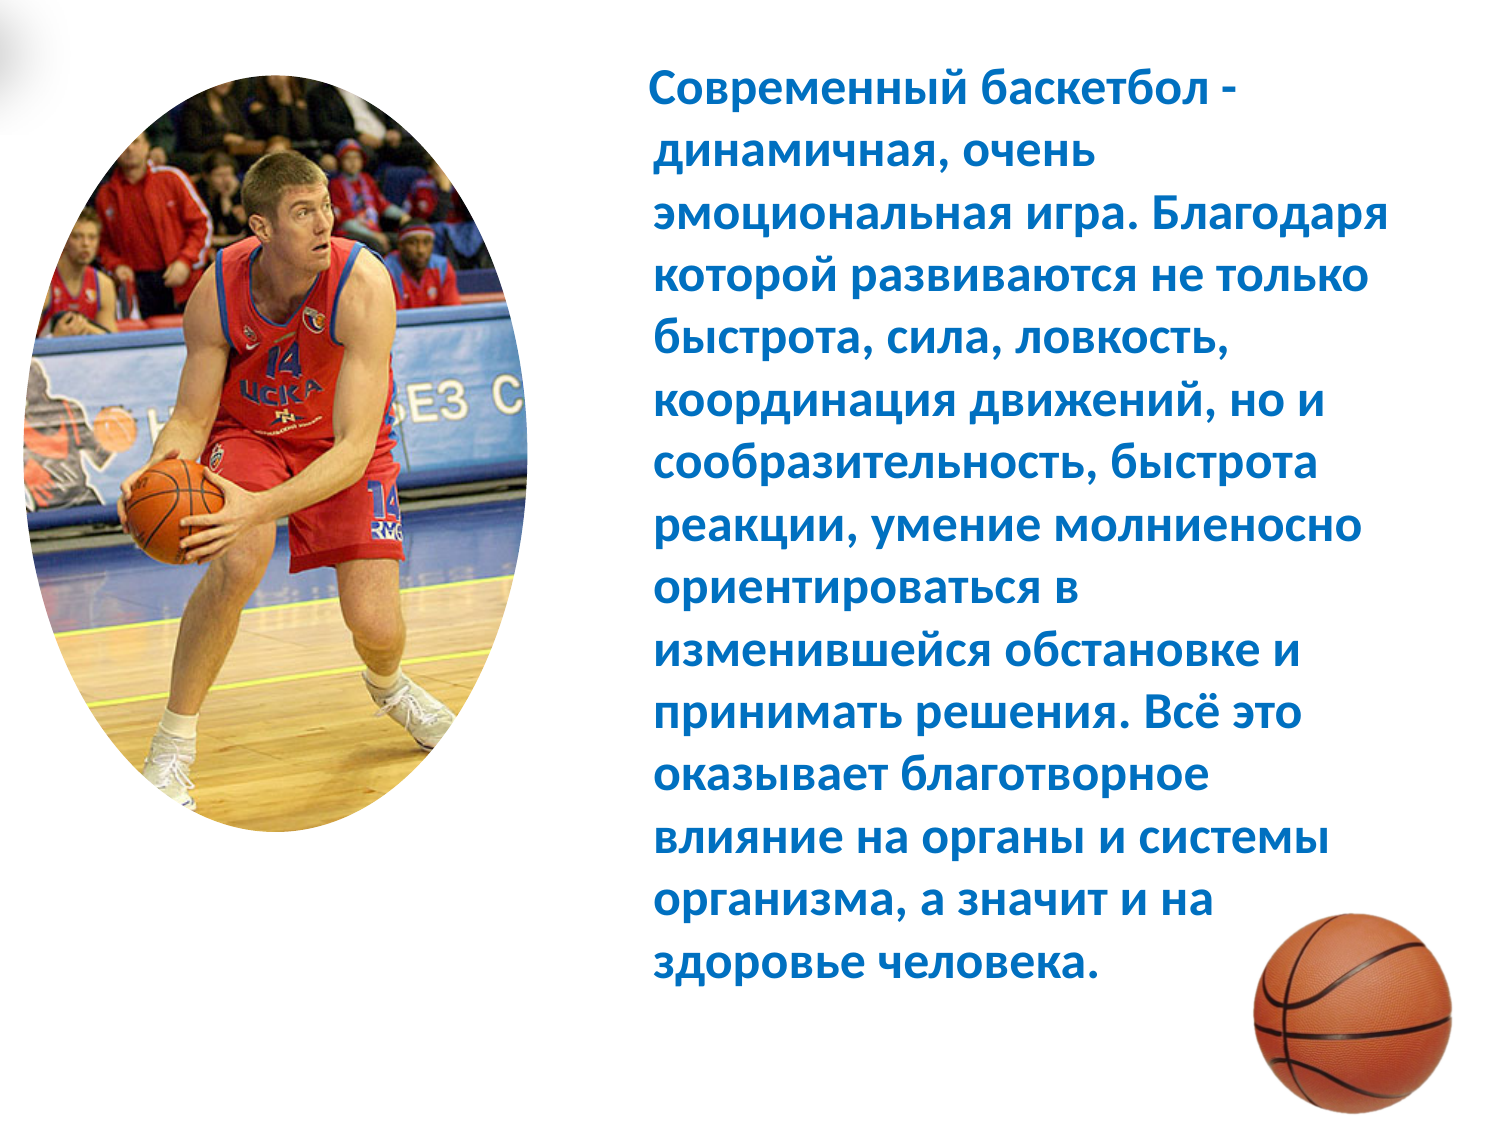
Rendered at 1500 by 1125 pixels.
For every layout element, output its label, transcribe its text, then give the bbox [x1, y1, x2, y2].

picture [1241, 902, 1465, 1125]
picture [23, 75, 528, 833]
list Современный баскетбол - динамичная, очень эмоциональная игра. Благодаря которой развиваются не только быстрота, сила, ловкость, координация движений, но и сообразительность, быстрота реакции, умение молниеносно ориентироваться в изменившейся обстановке и принимать решения. Всё это оказывает благотворное влияние на органы и системы организма, а значит и на здоровье человека. [586, 44, 1425, 1005]
